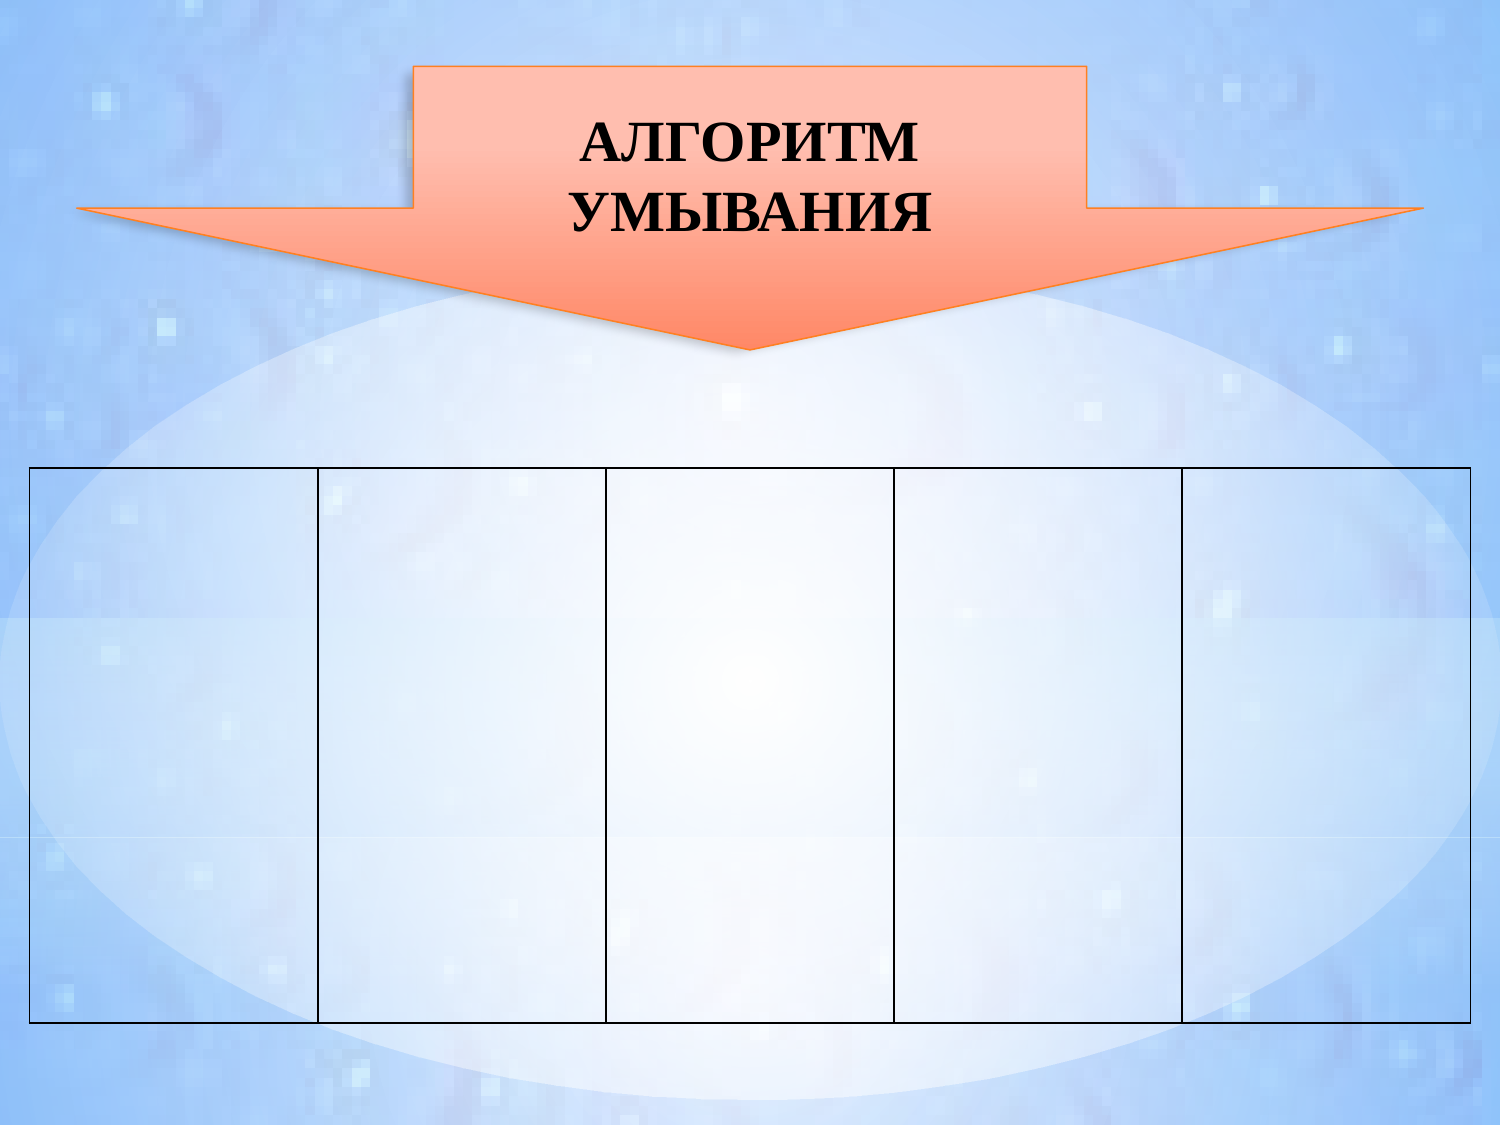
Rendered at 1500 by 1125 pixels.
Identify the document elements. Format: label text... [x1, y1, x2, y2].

table_header [319, 469, 605, 1022]
table_header [607, 469, 893, 1022]
table_header [895, 469, 1181, 1022]
table_header [1183, 469, 1470, 1022]
text_box АЛГОРИТМ УМЫВАНИЯ [75, 65, 1425, 351]
table_header [30, 469, 317, 1022]
